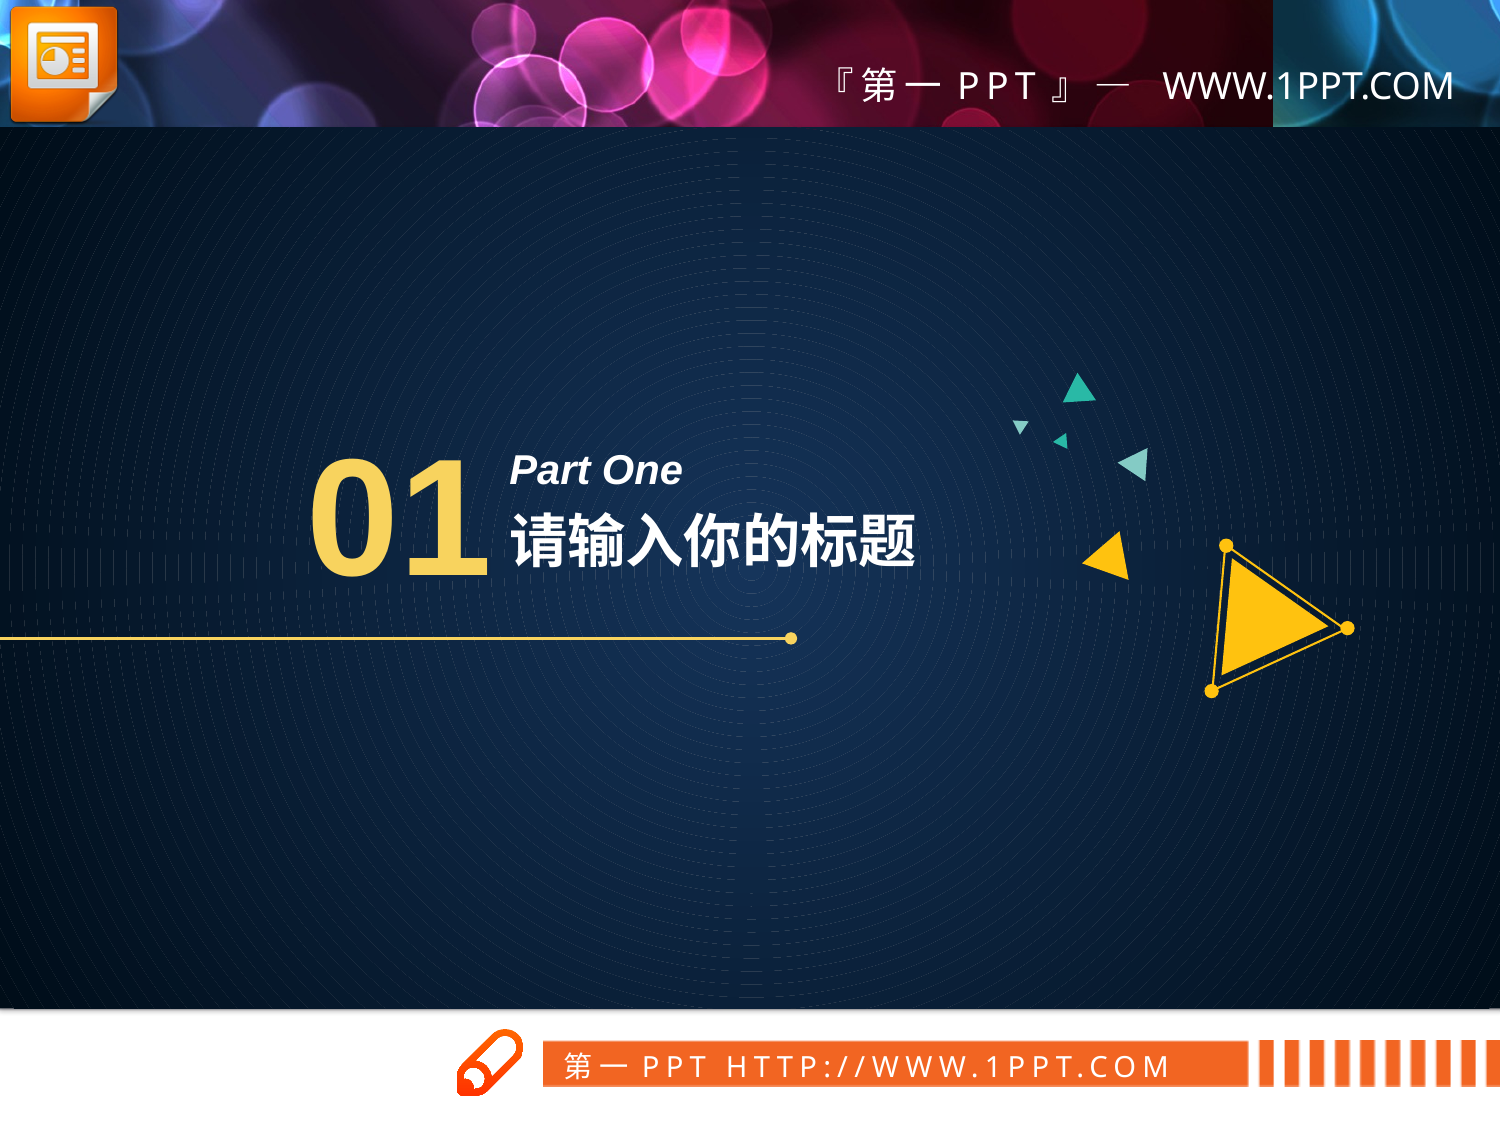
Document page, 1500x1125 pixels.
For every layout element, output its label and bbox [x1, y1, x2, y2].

picture [543, 1040, 1500, 1087]
picture [0, 0, 1500, 127]
text_box [0, 407, 1372, 681]
